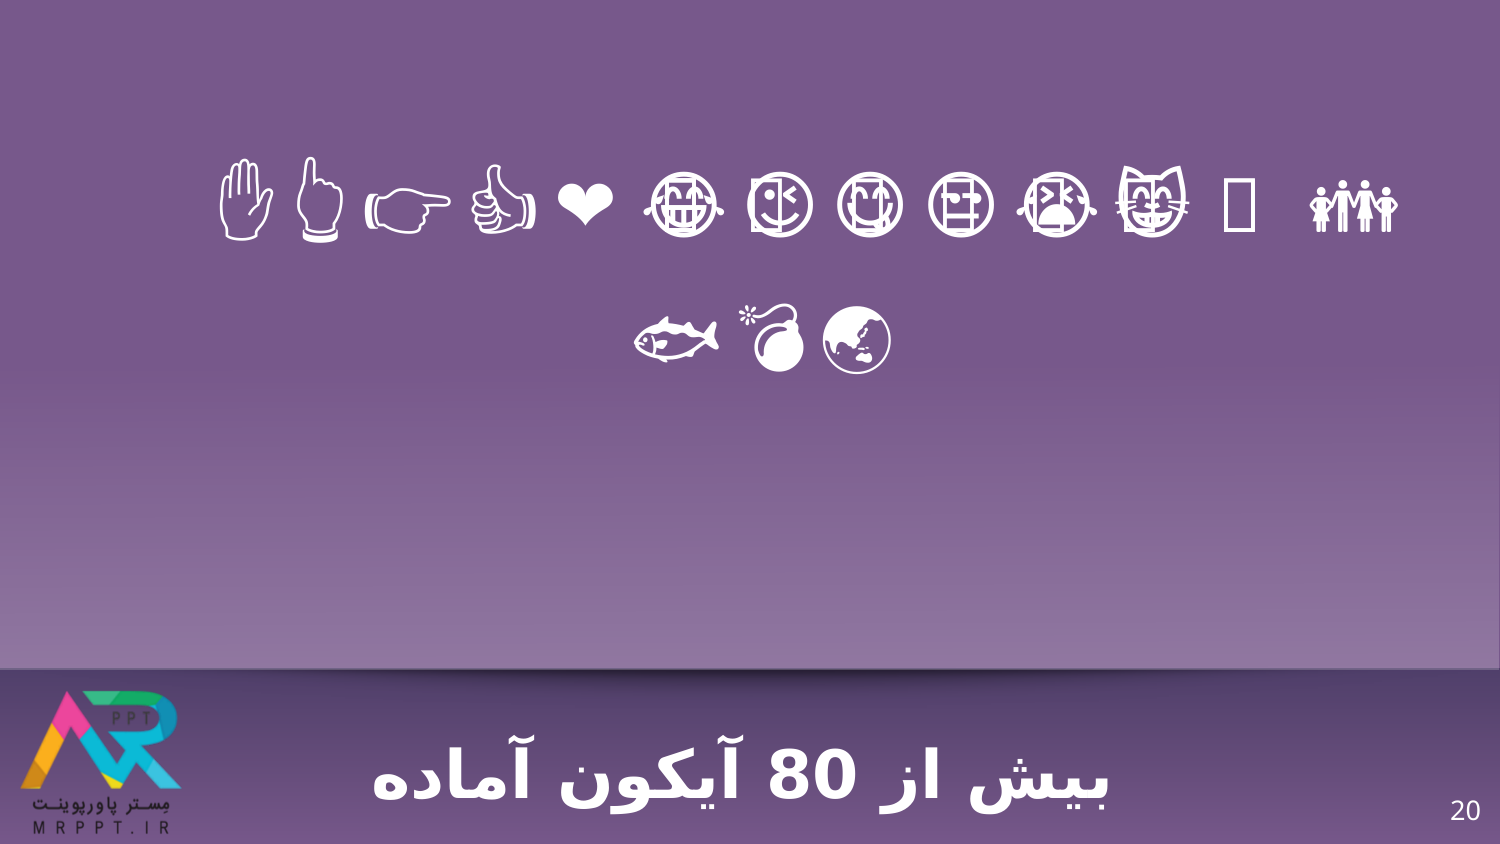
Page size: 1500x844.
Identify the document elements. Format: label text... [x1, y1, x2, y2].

text_box ✋👆👉👍👤👦👧👨👩👪💃🏃💑❤😂😉😋😒😭👶😸🐟🍒🍔💣📌📖🔨🎃🎈🎨🏈🏰🌏🔌🔑 [161, 112, 1364, 534]
picture [0, 682, 201, 844]
text_box بیش از 80 آیکون آماده [320, 684, 1164, 780]
slide_number 20 [1391, 779, 1482, 844]
